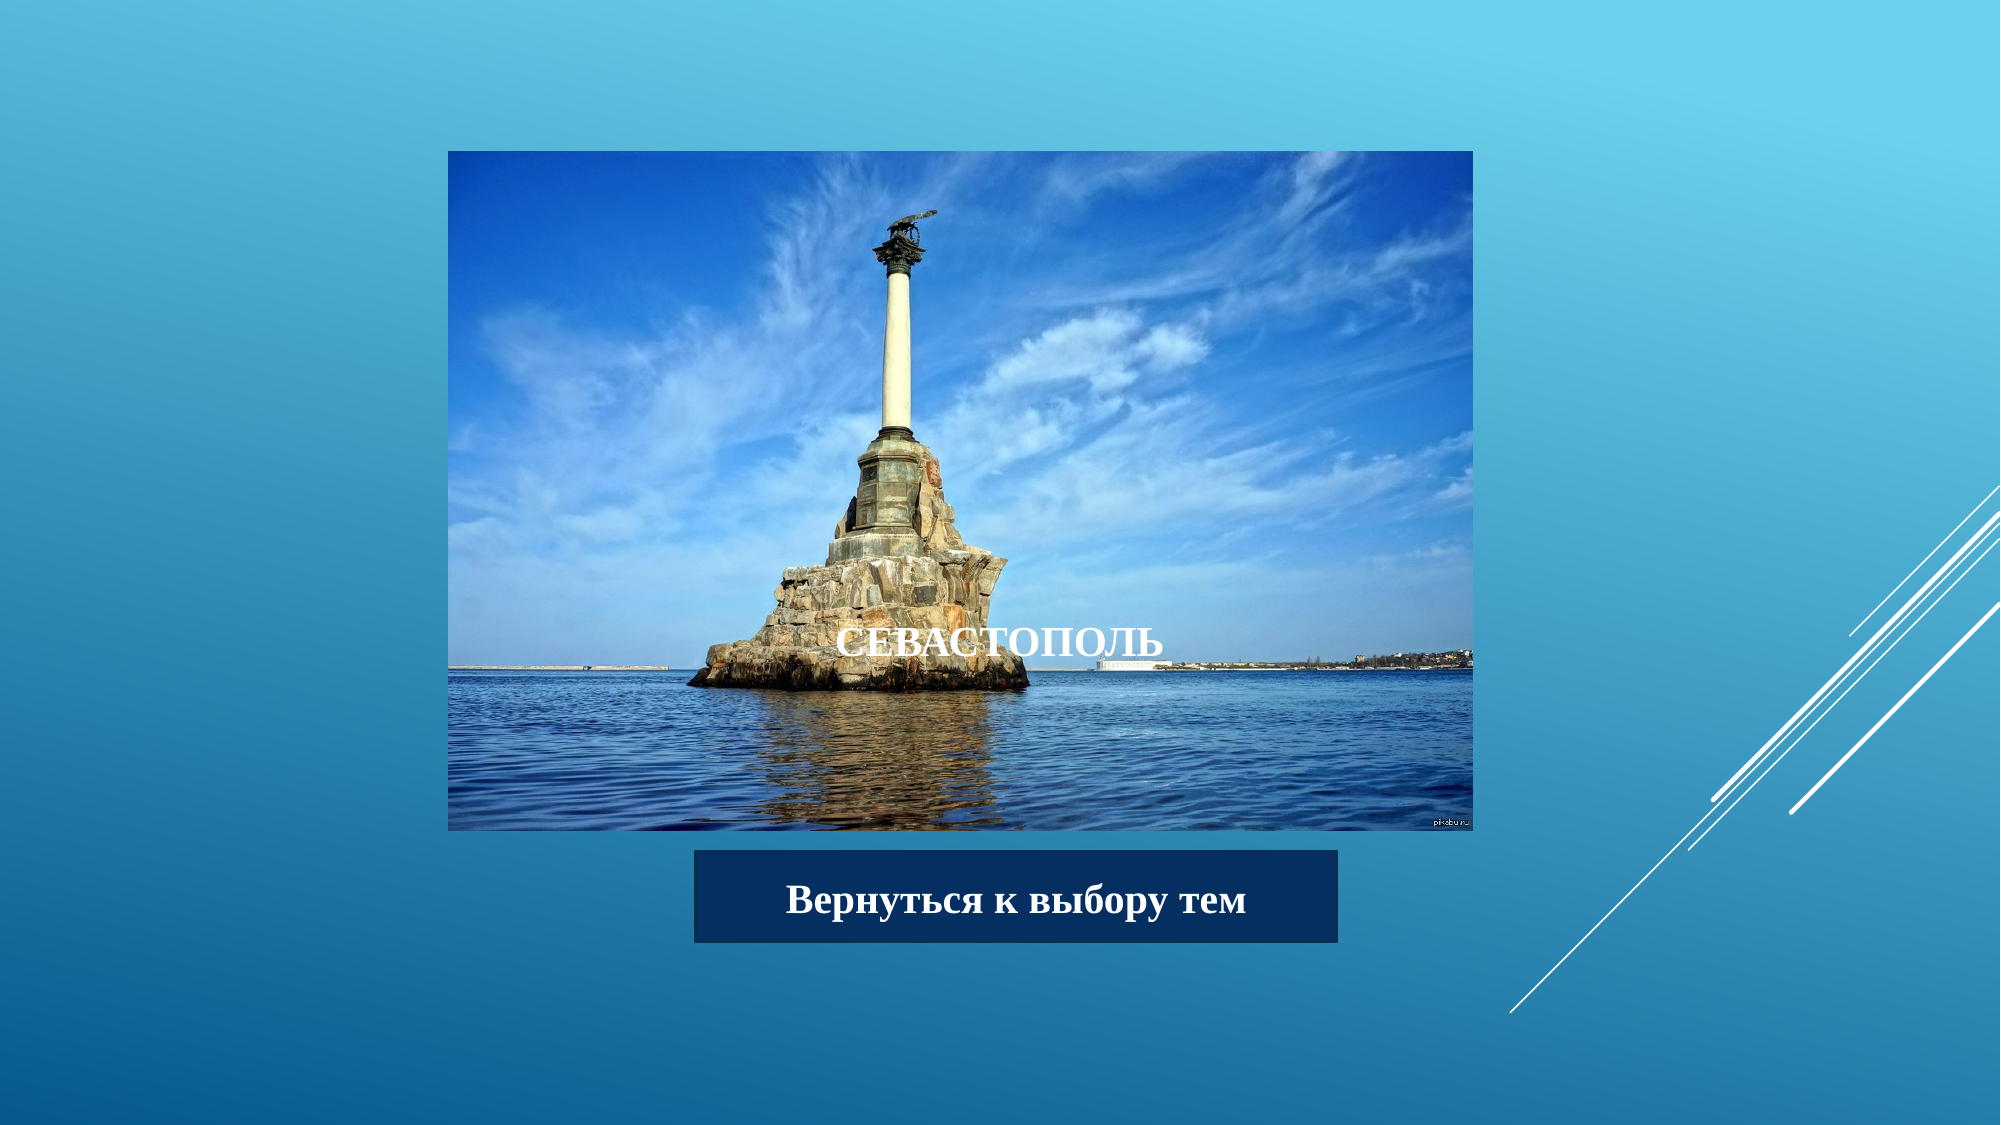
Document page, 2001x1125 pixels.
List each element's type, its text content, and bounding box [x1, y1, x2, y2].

title Севастополь [167, 38, 1833, 832]
picture [448, 150, 1473, 832]
